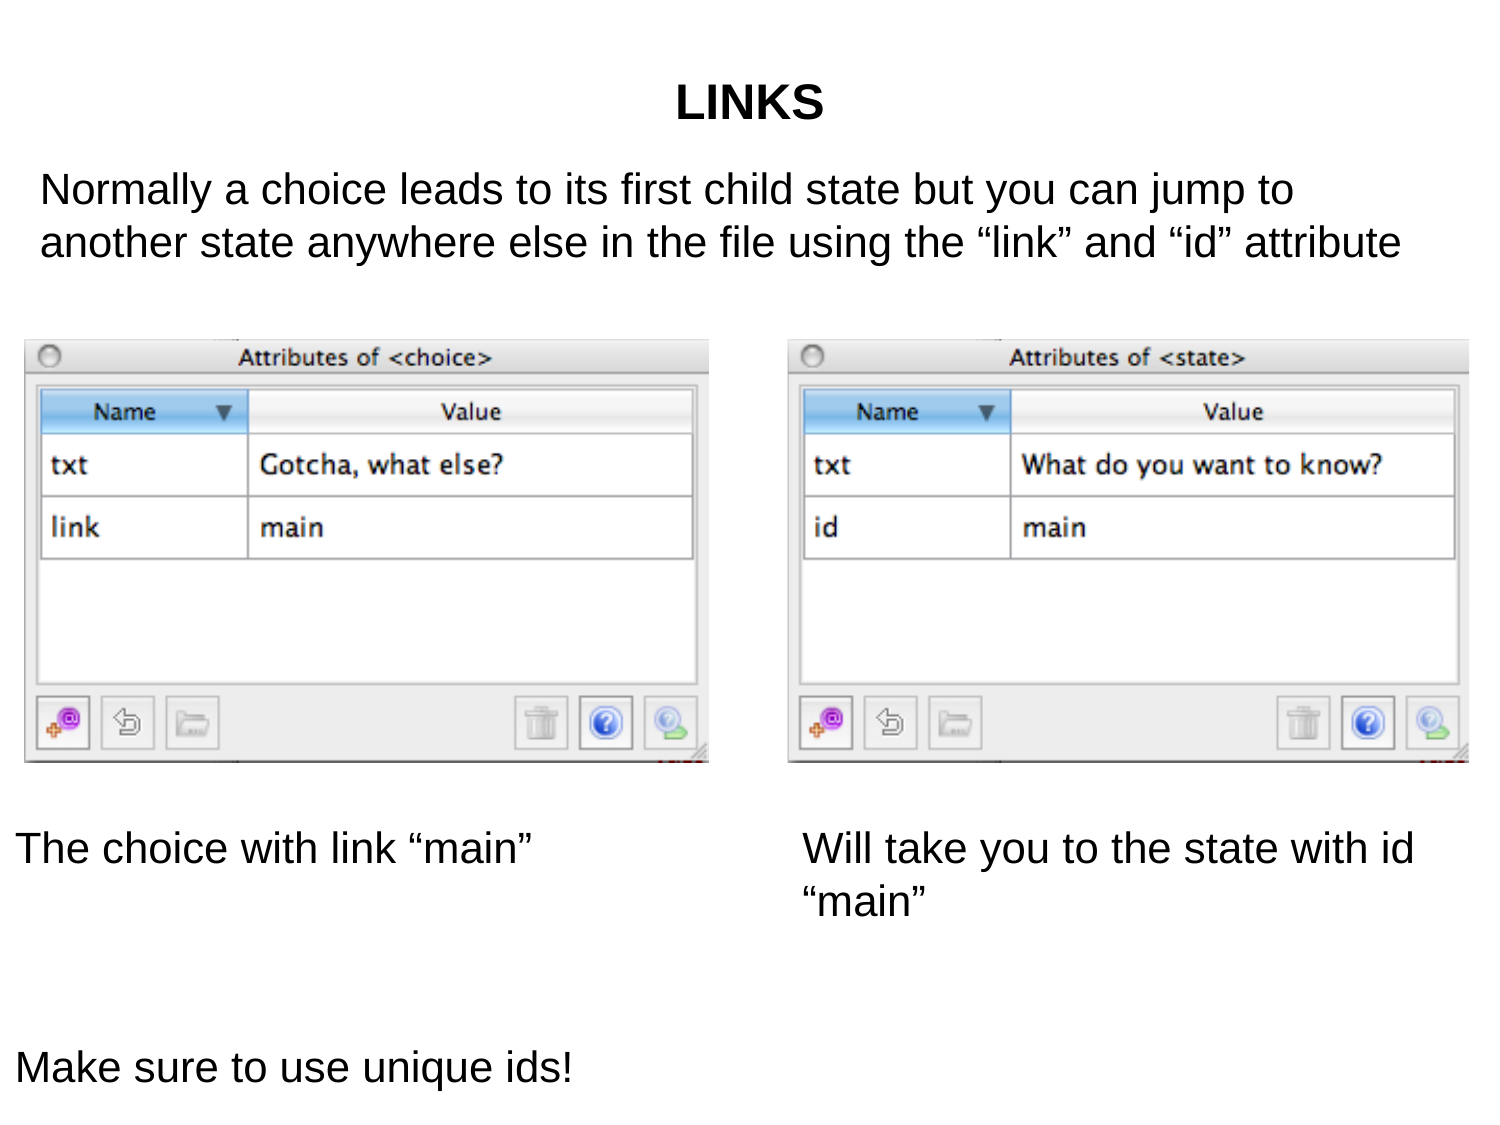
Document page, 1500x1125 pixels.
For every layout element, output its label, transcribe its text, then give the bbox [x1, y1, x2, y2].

text_box Normally a choice leads to its first child state but you can jump to another state anywhere else in the file using the “link” and “id” attribute [24, 153, 1470, 274]
text_box Will take you to the state with id “main” [787, 812, 1471, 933]
text_box Make sure to use unique ids! [0, 1031, 1500, 1100]
text_box LINKS [0, 61, 1500, 137]
picture [24, 339, 709, 763]
picture [787, 339, 1470, 763]
text_box The choice with link “main” [0, 812, 684, 880]
